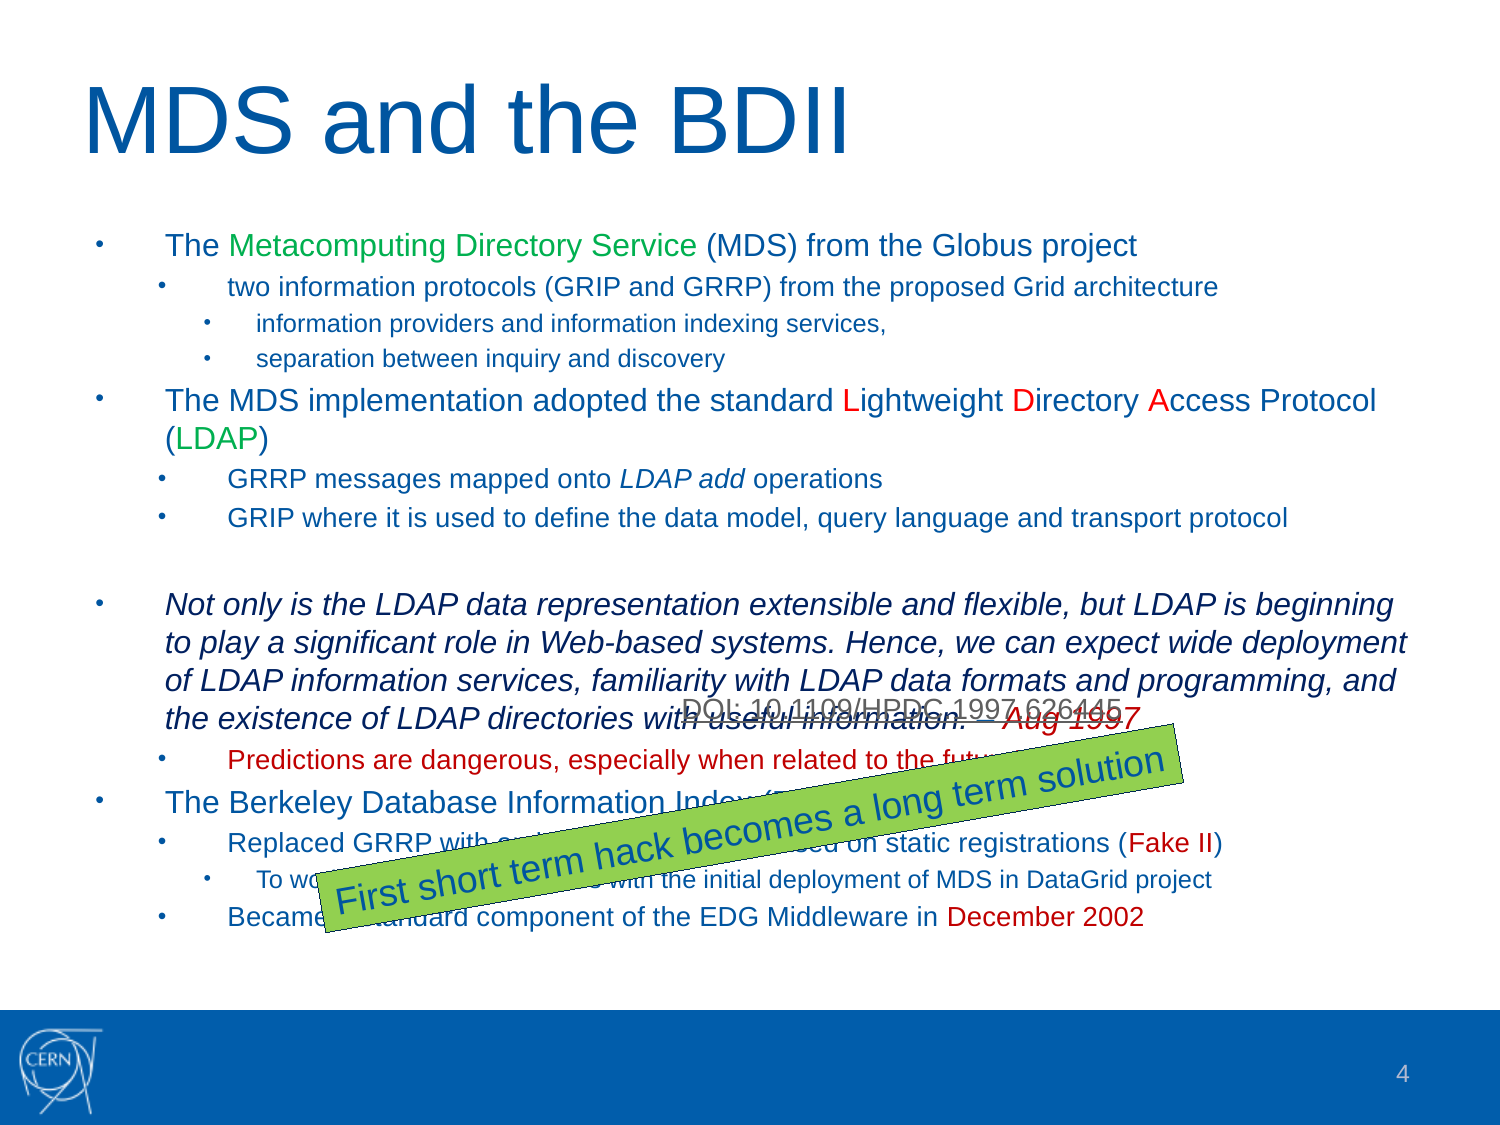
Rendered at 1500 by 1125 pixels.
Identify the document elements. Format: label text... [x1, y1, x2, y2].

text_box First short term hack becomes a long term solution [315, 723, 1184, 933]
list The Metacomputing Directory Service (MDS) from the Globus project two information protocols (GRIP and GRRP) from the proposed Grid architecture information providers and information indexing services, separation between inquiry and discovery The MDS implementation adopted the standard Lightweight Directory Access Protocol (LDAP) GRRP messages mapped onto LDAP add operations GRIP where it is used to define the data model, query language and transport protocol Not only is the LDAP data representation extensible and flexible, but LDAP is beginning to play a significant role in Web-based systems. Hence, we can expect wide deployment of LDAP information services, familiarity with LDAP data formats and programming, and the existence of LDAP directories with useful information. – Aug 1997 Predictions are dangerous, especially when related to the future! The Berkeley Database Information Index (BDII) Replaced GRRP with an information cache based on static registrations (Fake II) To work around stability issues with the initial deployment of MDS in DataGrid project Became a standard component of the EDG Middleware in December 2002 [75, 217, 1425, 984]
slide_number 4 [1342, 1042, 1425, 1103]
text_box DOI: 10.1109/HPDC.1997.626445 [666, 682, 1138, 733]
title MDS and the BDII [75, 38, 1425, 193]
